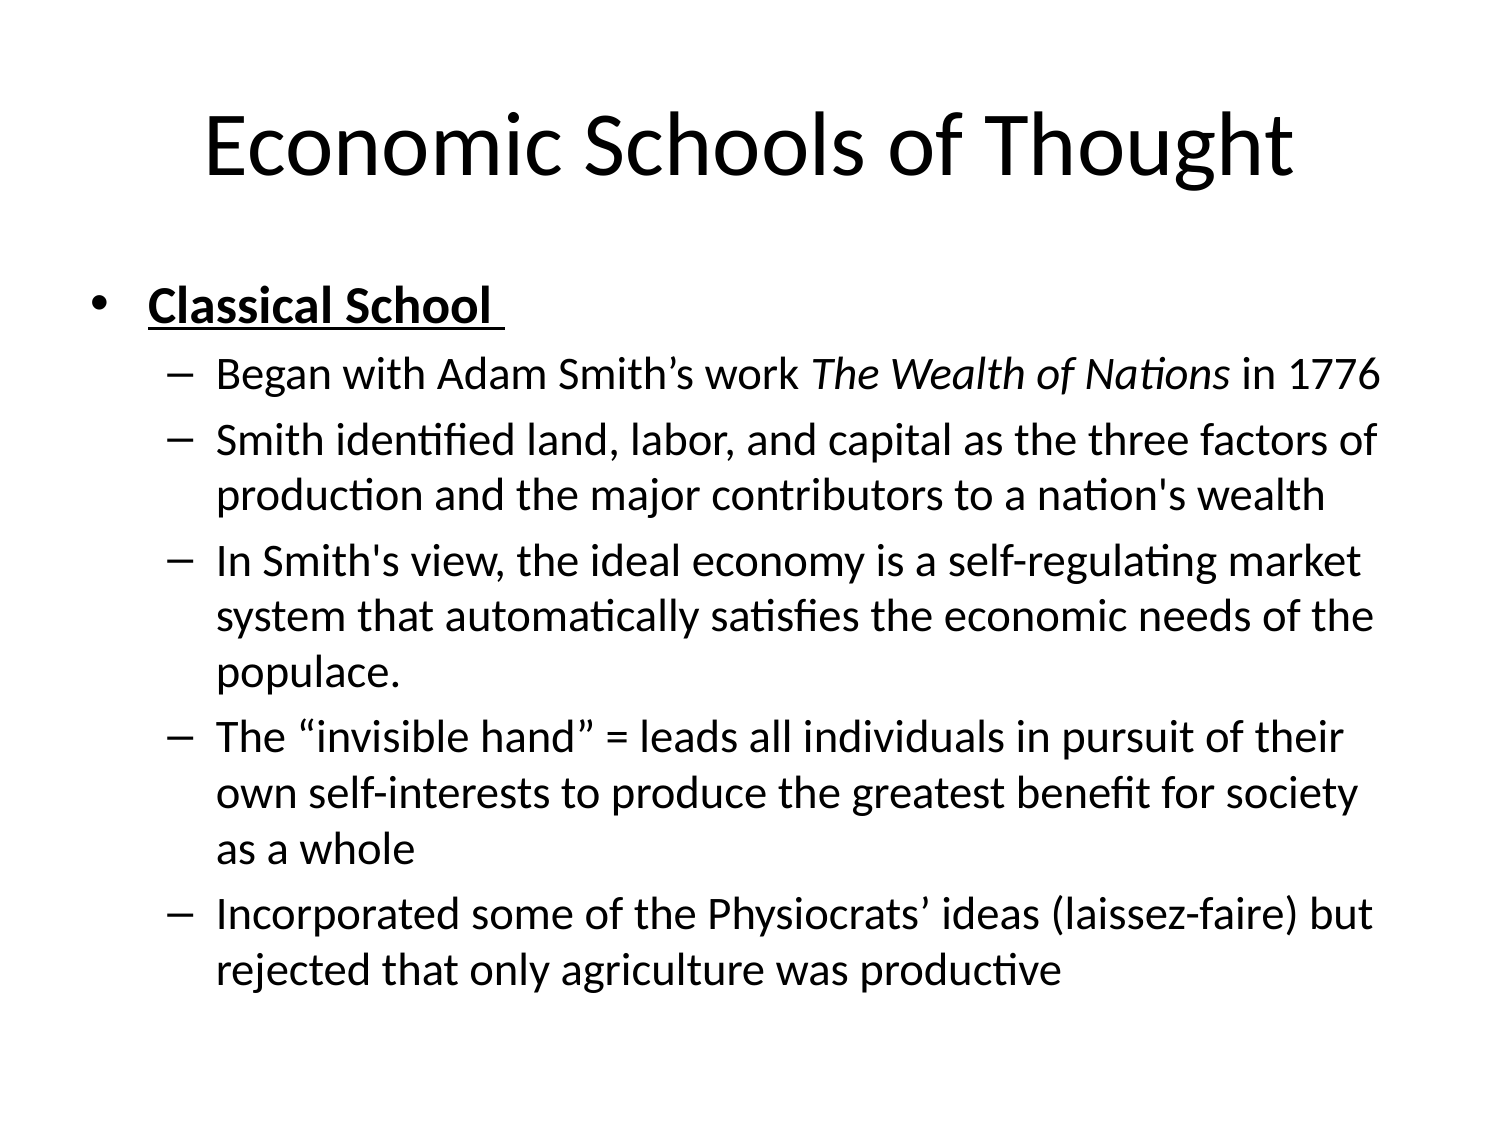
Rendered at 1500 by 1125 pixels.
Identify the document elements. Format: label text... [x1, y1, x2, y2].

title Economic Schools of Thought [75, 45, 1425, 233]
list Classical School Began with Adam Smith’s work The Wealth of Nations in 1776 Smith identified land, labor, and capital as the three factors of production and the major contributors to a nation's wealth In Smith's view, the ideal economy is a self-regulating market system that automatically satisfies the economic needs of the populace. The “invisible hand” = leads all individuals in pursuit of their own self-interests to produce the greatest benefit for society as a whole Incorporated some of the Physiocrats’ ideas (laissez-faire) but rejected that only agriculture was productive [75, 262, 1425, 1005]
